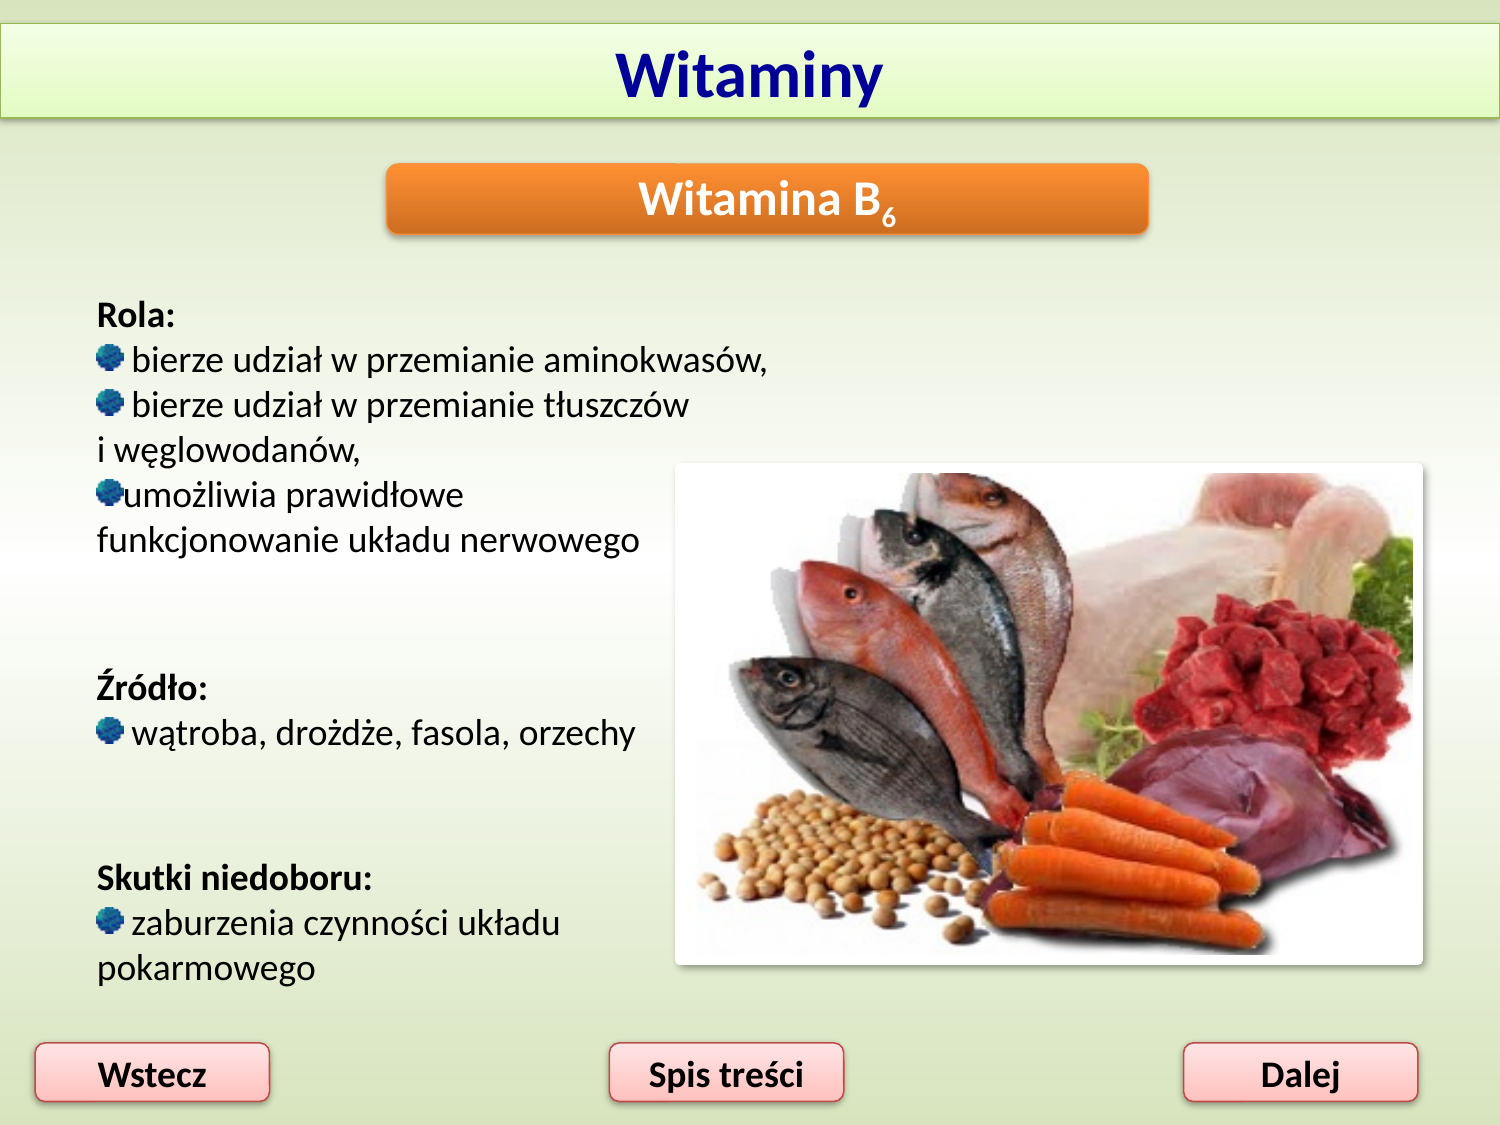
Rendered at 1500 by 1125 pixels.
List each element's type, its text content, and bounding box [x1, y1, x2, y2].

text_box [678, 466, 1420, 962]
text_box Spis treści [608, 1042, 845, 1103]
text_box Źródło: wątroba, drożdże, fasola, orzechy [81, 655, 676, 806]
picture [96, 479, 124, 506]
text_box Witaminy [0, 23, 1500, 119]
text_box Rola: bierze udział w przemianie aminokwasów, bierze udział w przemianie tłuszczów i węglowodanów, umożliwia prawidłowe funkcjonowanie układu nerwowego [82, 282, 903, 568]
picture [96, 389, 124, 416]
text_box Wstecz [34, 1042, 271, 1103]
text_box Witamina B6 [385, 163, 1150, 236]
picture [96, 717, 124, 744]
text_box Skutki niedoboru: zaburzenia czynności układu pokarmowego [82, 845, 868, 996]
picture [96, 344, 124, 371]
picture [96, 907, 124, 934]
text_box Dalej [1182, 1042, 1419, 1103]
